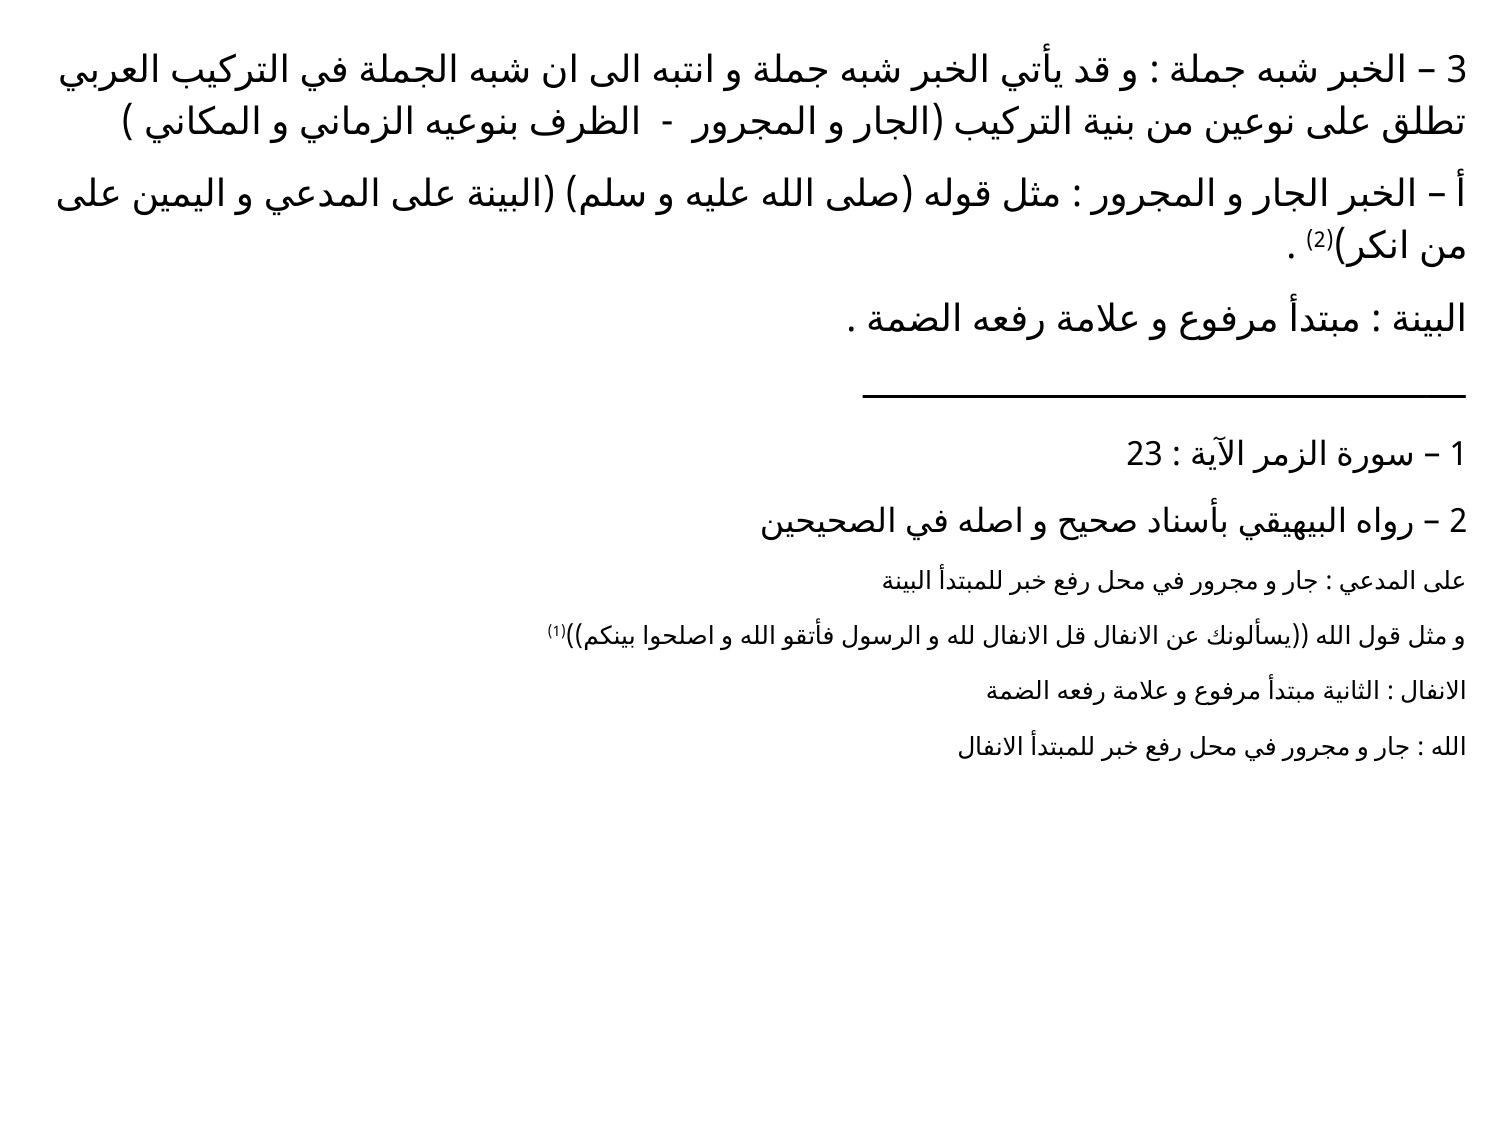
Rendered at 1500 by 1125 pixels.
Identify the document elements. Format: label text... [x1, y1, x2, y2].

text_box 3 – الخبر شبه جملة : و قد يأتي الخبر شبه جملة و انتبه الى ان شبه الجملة في التركيب العربي تطلق على نوعين من بنية التركيب (الجار و المجرور - الظرف بنوعيه الزماني و المكاني ) أ – الخبر الجار و المجرور : مثل قوله (صلى الله عليه و سلم) (البينة على المدعي و اليمين على من انكر)(2) . البينة : مبتدأ مرفوع و علامة رفعه الضمة . ــــــــــــــــــــــــــــــــــــــــــــــــــــــــــــــ 1 – سورة الزمر الآية : 23 2 – رواه البيهيقي بأسناد صحيح و اصله في الصحيحين على المدعي : جار و مجرور في محل رفع خبر للمبتدأ البينة و مثل قول الله ((يسألونك عن الانفال قل الانفال لله و الرسول فأتقو الله و اصلحوا بينكم))(1) الانفال : الثانية مبتدأ مرفوع و علامة رفعه الضمة الله : جار و مجرور في محل رفع خبر للمبتدأ الانفال [17, 30, 1483, 823]
